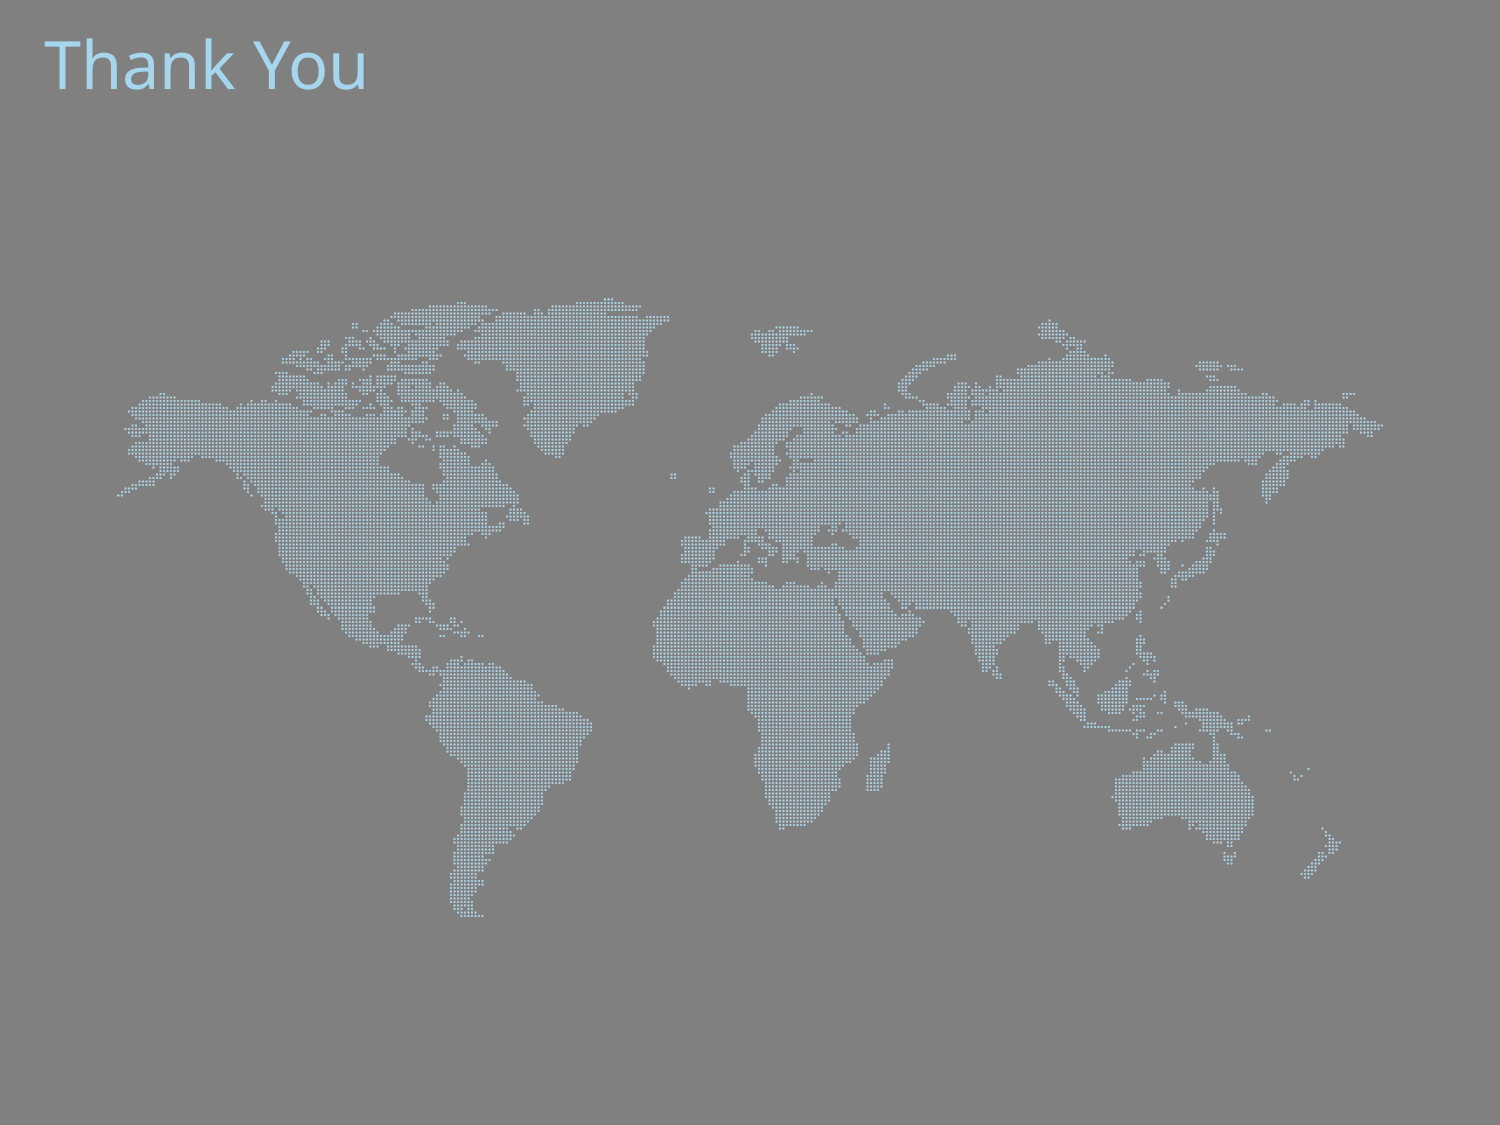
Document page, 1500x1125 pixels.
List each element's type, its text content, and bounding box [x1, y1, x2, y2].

picture [117, 298, 1383, 917]
title Thank You [29, 30, 456, 185]
